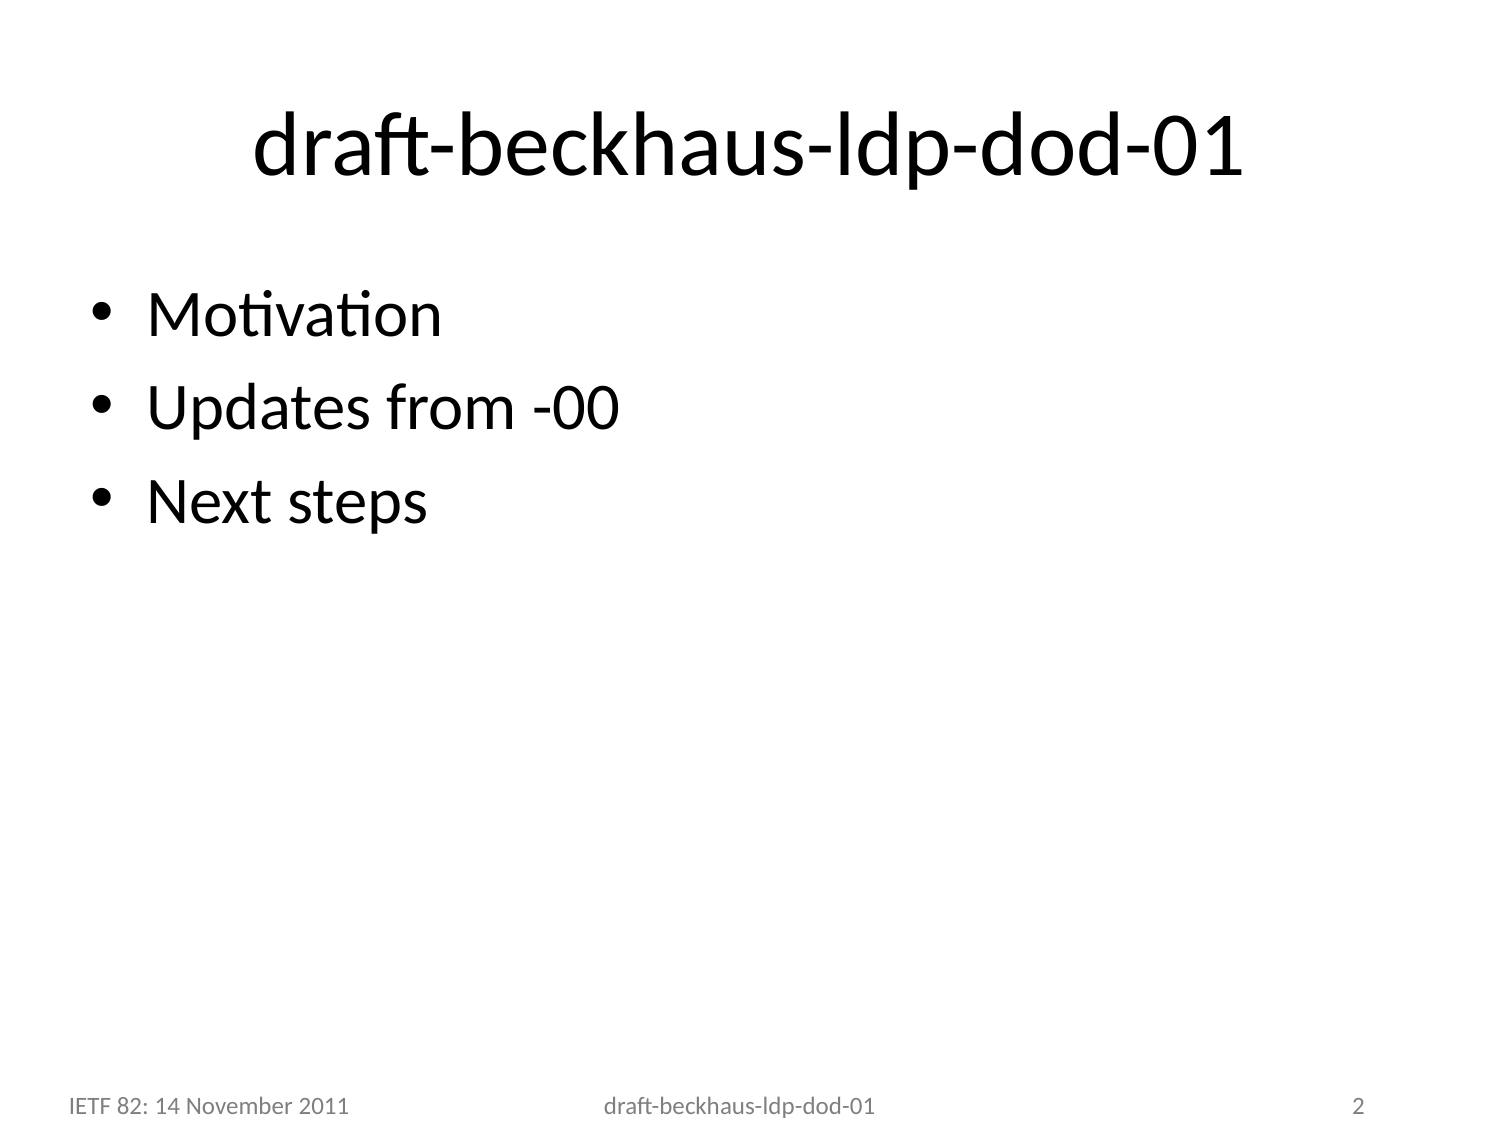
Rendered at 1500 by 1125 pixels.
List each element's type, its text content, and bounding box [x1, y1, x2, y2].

list Motivation Updates from -00 Next steps [75, 262, 1425, 1005]
title draft-beckhaus-ldp-dod-01 [75, 45, 1425, 233]
